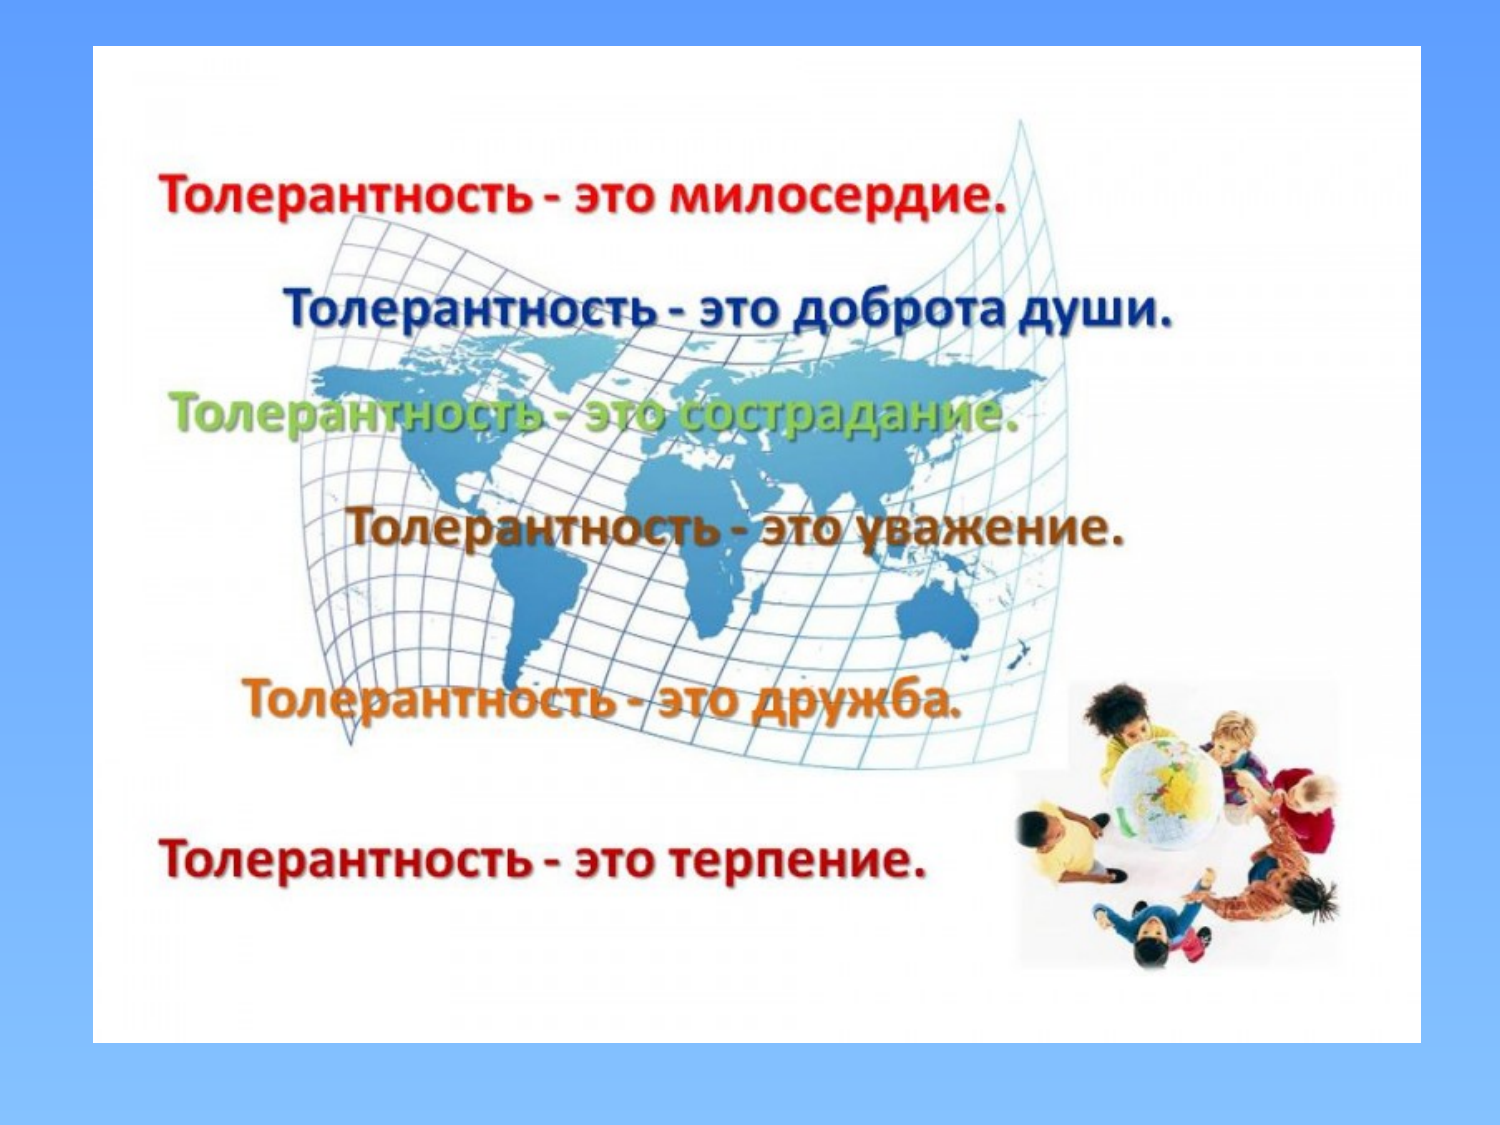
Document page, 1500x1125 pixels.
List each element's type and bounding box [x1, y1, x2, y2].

list [93, 46, 1421, 1043]
